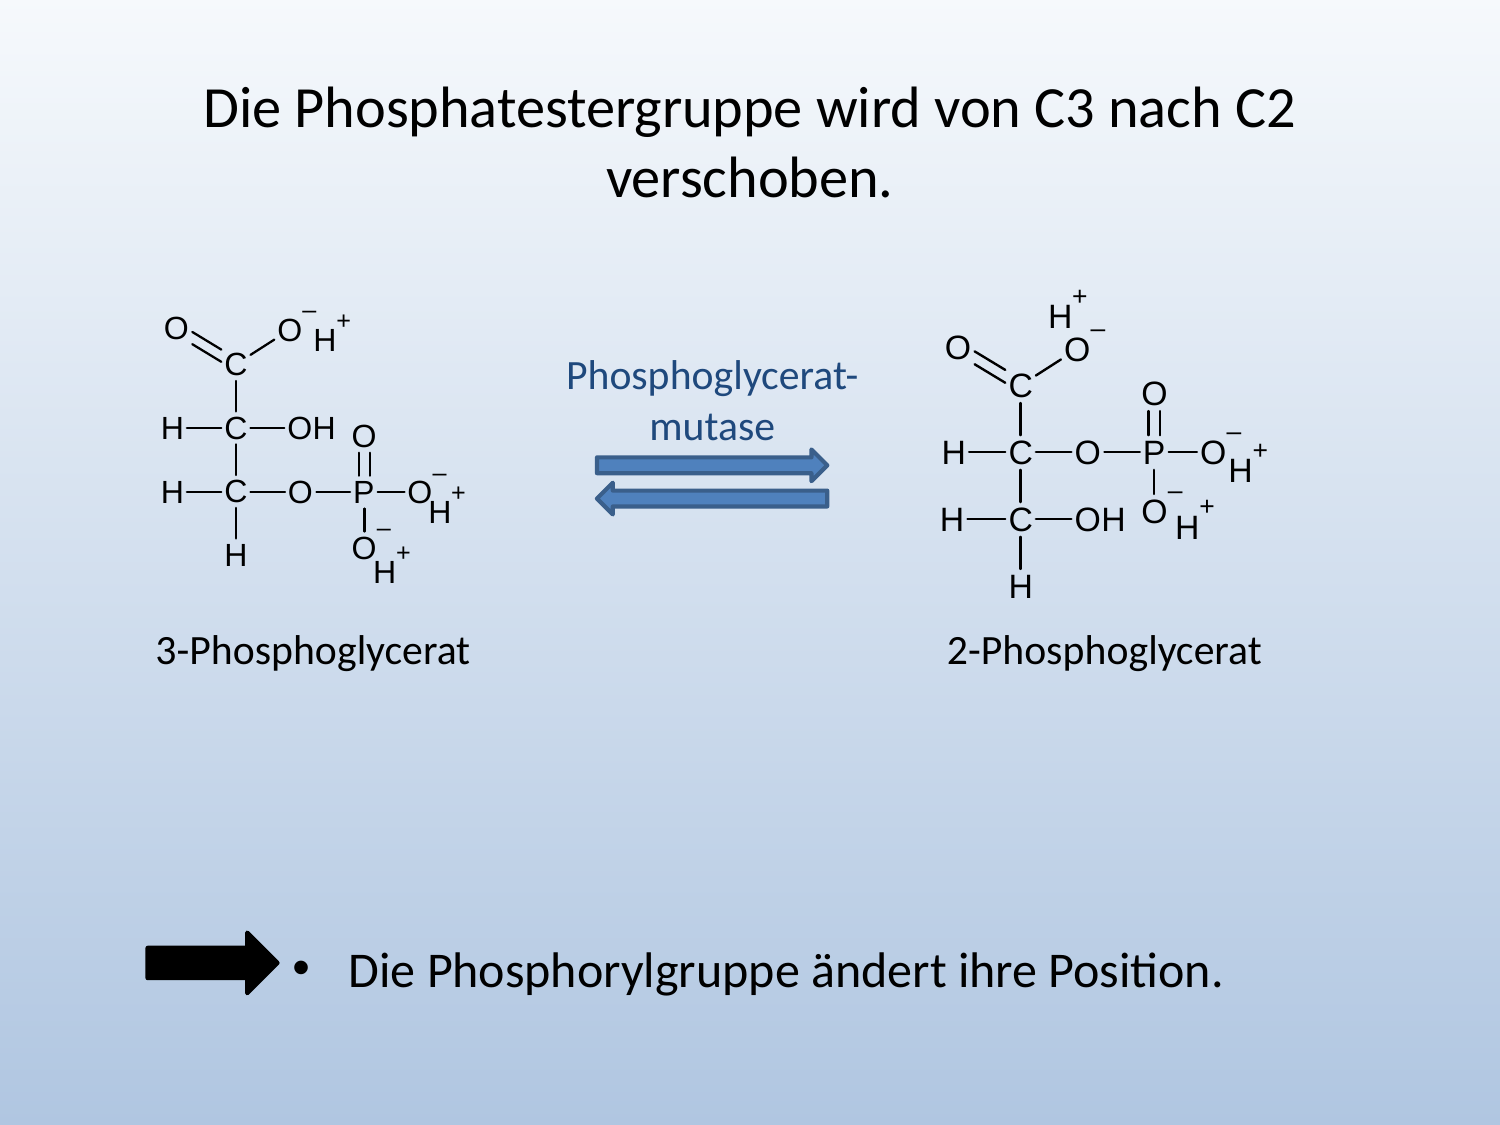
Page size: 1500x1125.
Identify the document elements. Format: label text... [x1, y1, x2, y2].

text_box [145, 930, 277, 996]
text_box Phosphoglycerat-mutase [537, 340, 888, 456]
text_box Die Phosphorylgruppe ändert ihre Position. [277, 930, 1372, 1006]
picture [939, 280, 1269, 607]
text_box [594, 447, 830, 484]
picture [159, 295, 467, 592]
text_box [594, 480, 830, 517]
text_box 3-Phosphoglycerat [53, 615, 573, 680]
text_box 2-Phosphoglycerat [844, 615, 1365, 680]
title Die Phosphatestergruppe wird von C3 nach C2 verschoben. [75, 45, 1425, 233]
